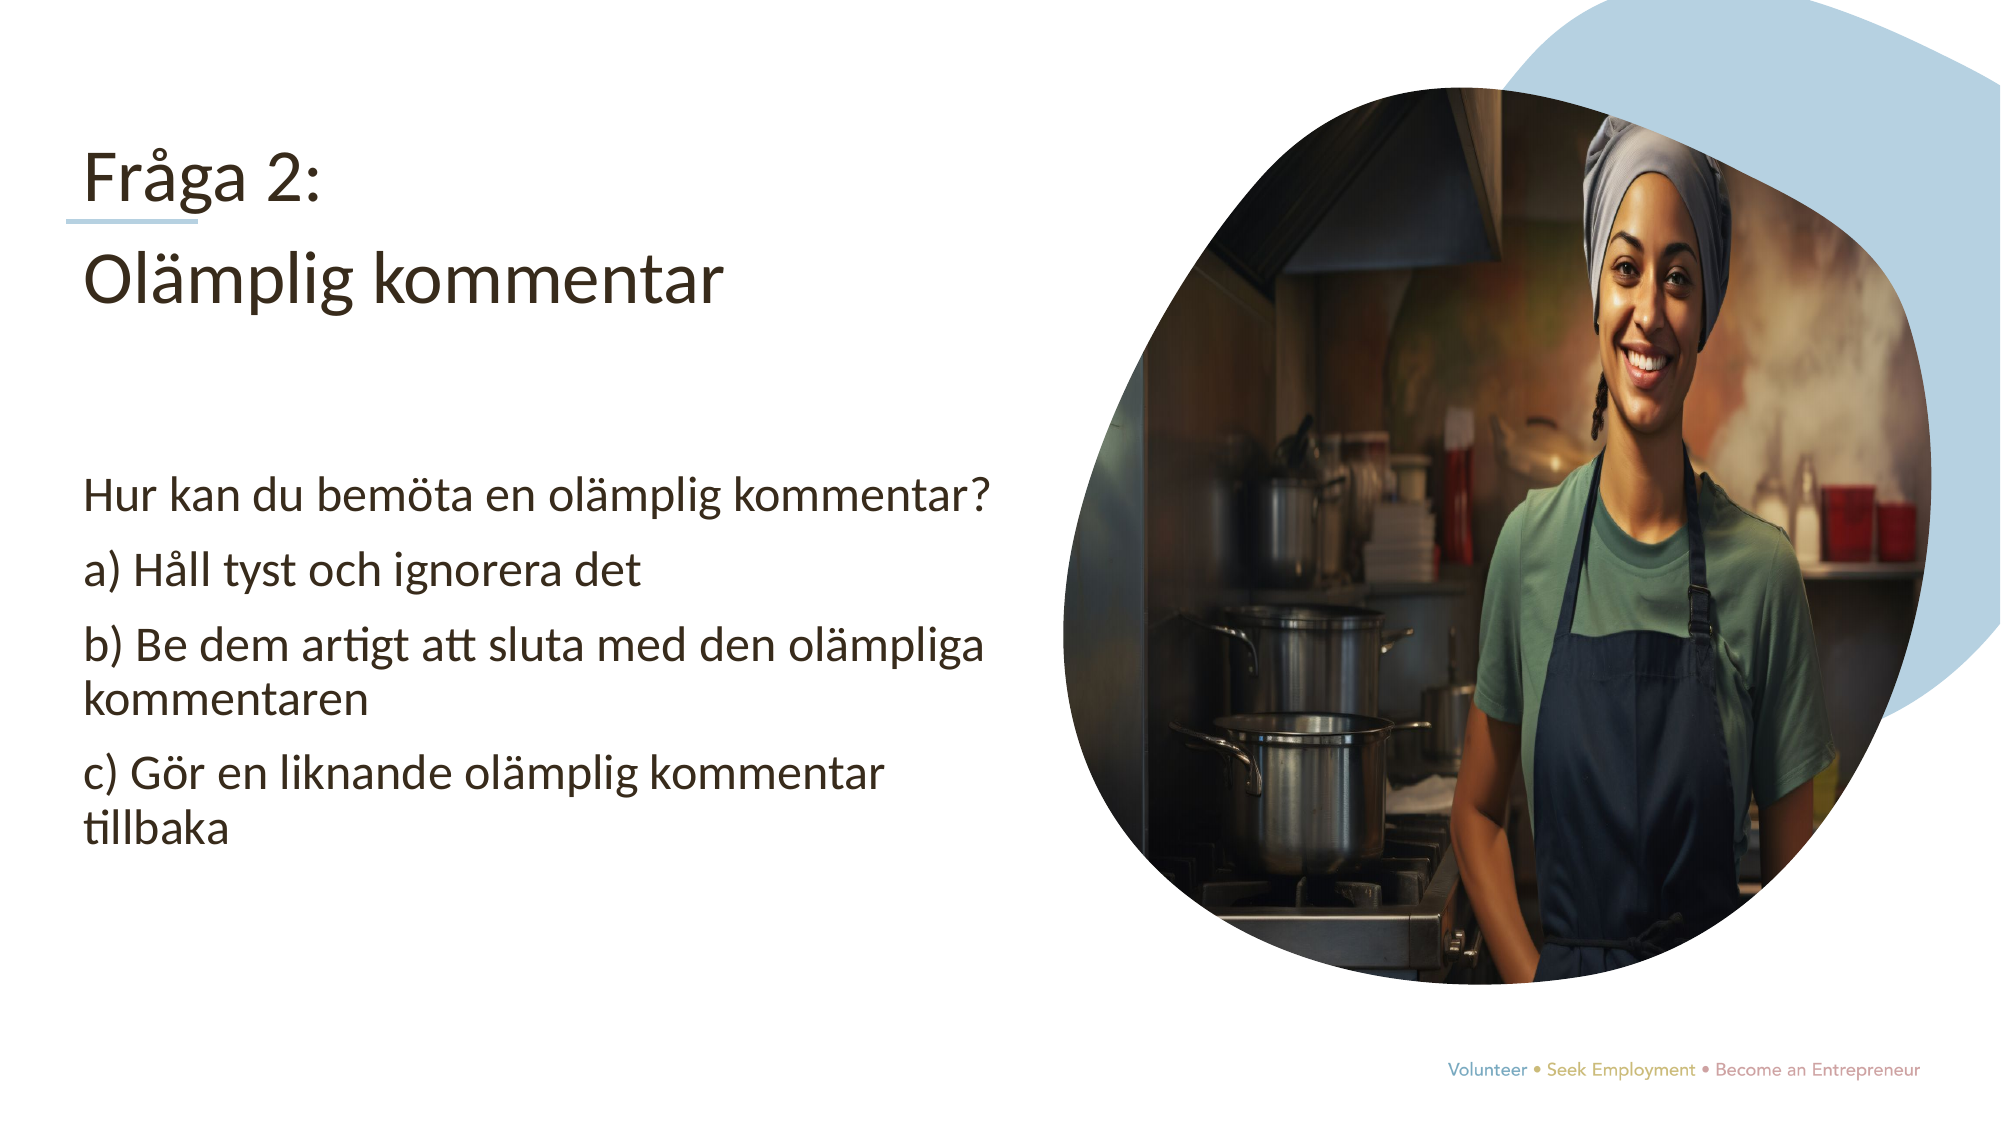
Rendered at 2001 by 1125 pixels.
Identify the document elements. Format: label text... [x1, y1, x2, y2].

text_box Fråga 2: Olämplig kommentar [68, 129, 903, 356]
text_box Hur kan du bemöta en olämplig kommentar? a) Håll tyst och ignorera det b) Be dem artigt att sluta med den olämpliga kommentaren c) Gör en liknande olämplig kommentar tillbaka [68, 461, 1035, 1043]
picture [1063, 87, 1932, 985]
picture [1418, 1046, 1971, 1103]
